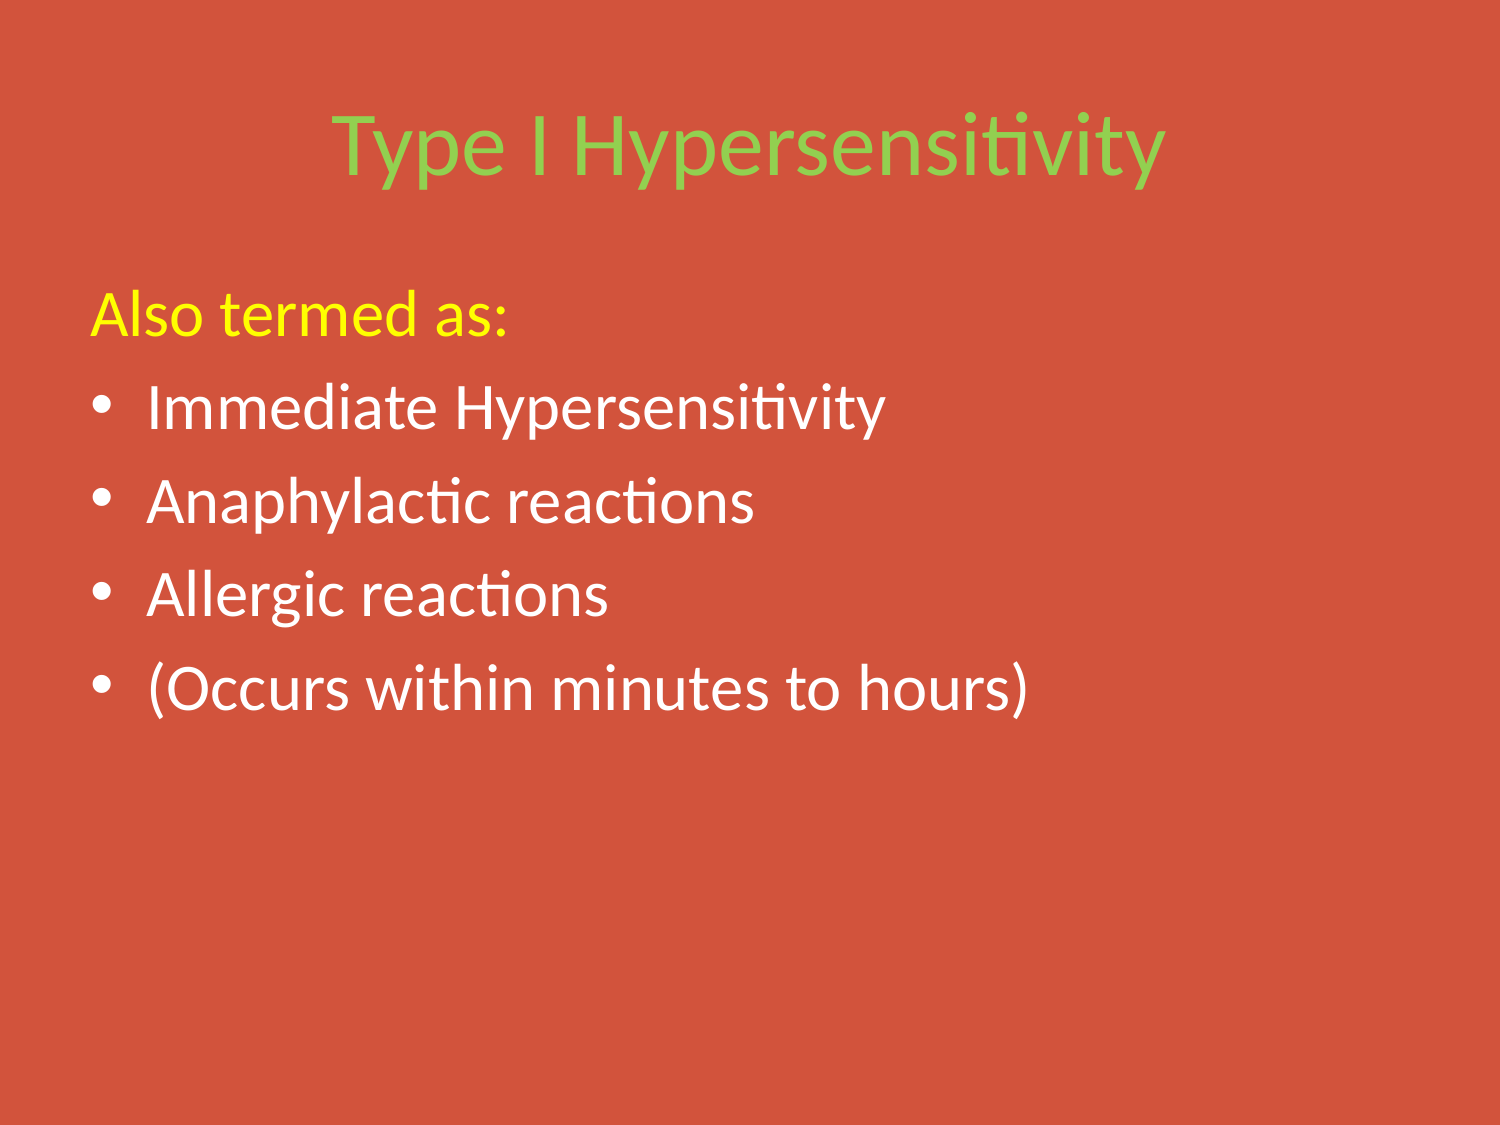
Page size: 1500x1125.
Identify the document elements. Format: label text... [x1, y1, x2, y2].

list Also termed as: Immediate Hypersensitivity Anaphylactic reactions Allergic reactions (Occurs within minutes to hours) [75, 262, 1425, 1005]
title Type I Hypersensitivity [75, 45, 1425, 233]
